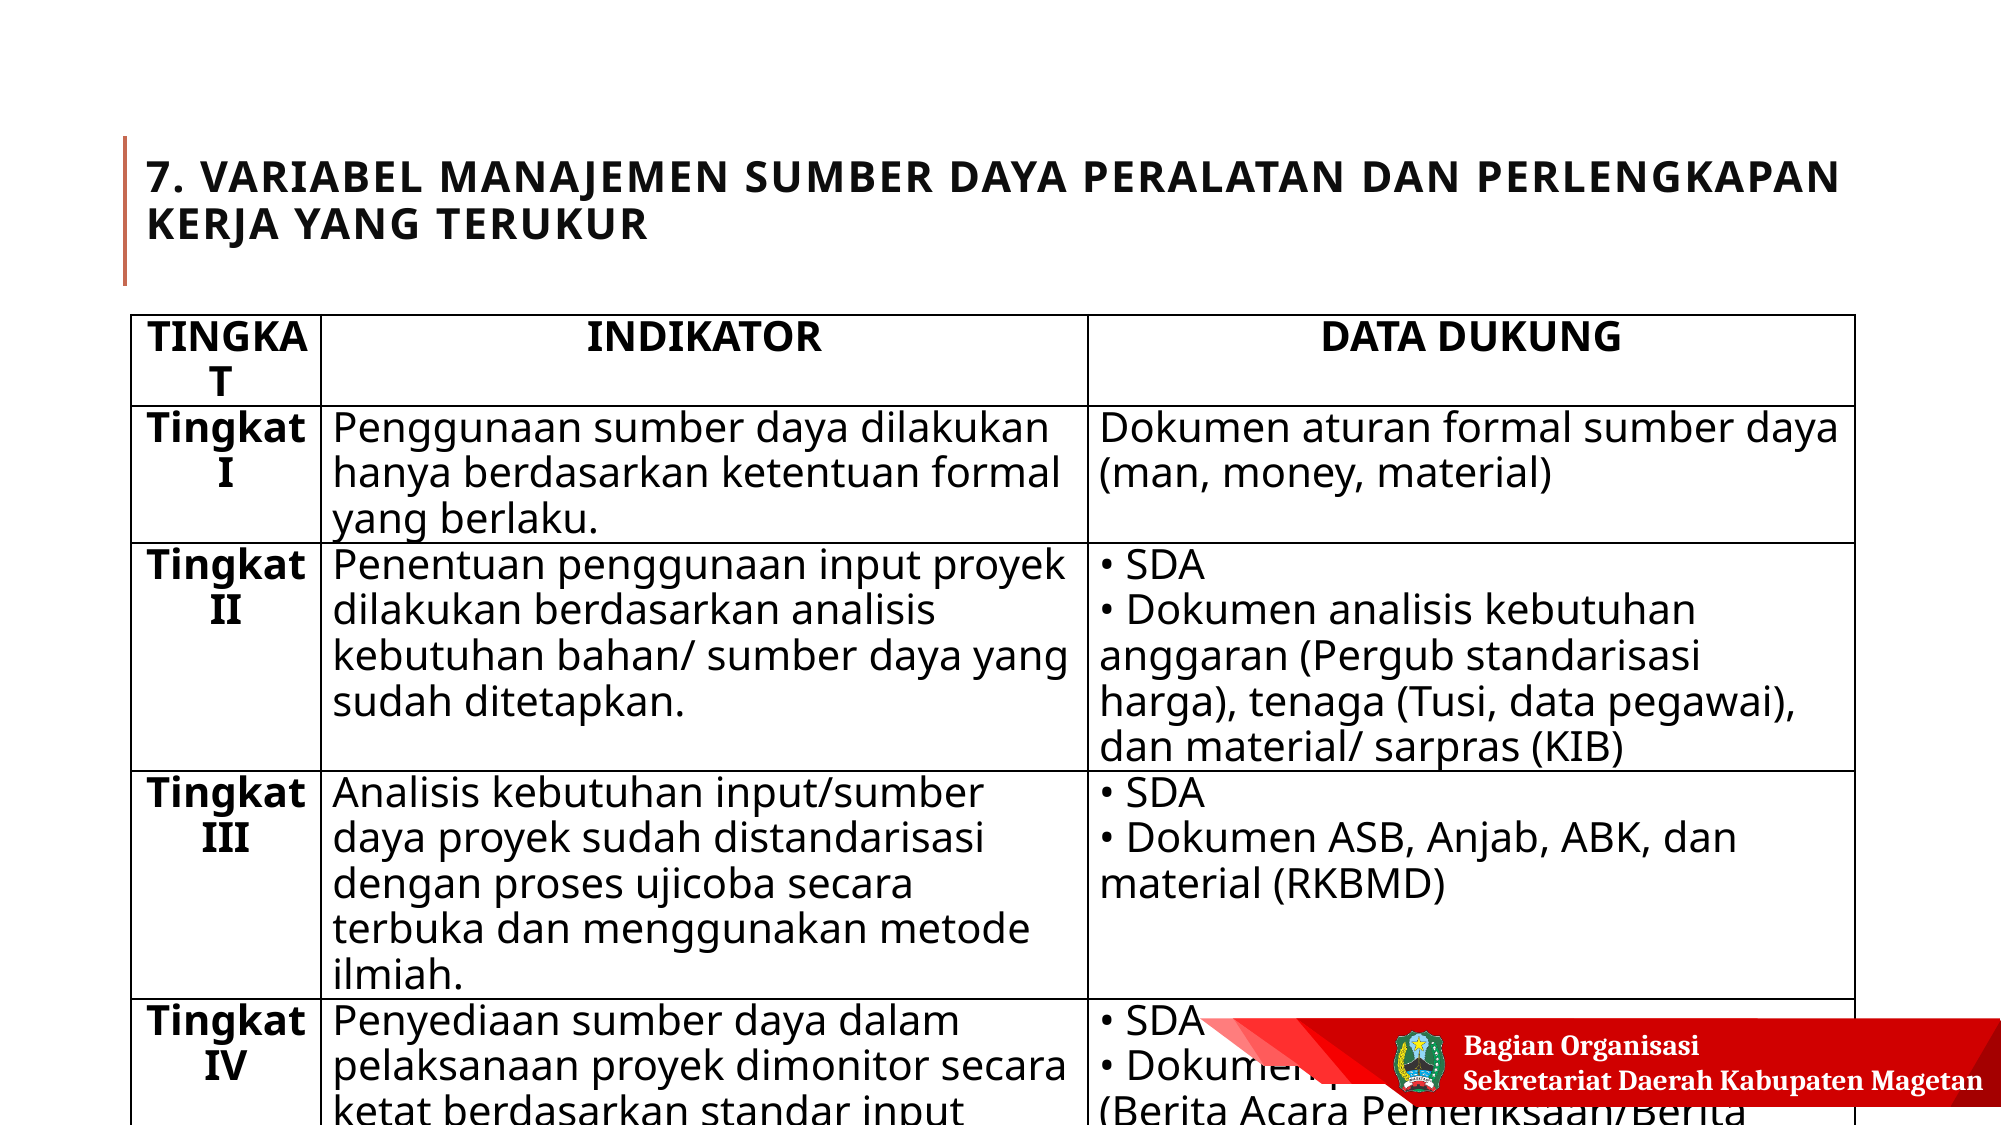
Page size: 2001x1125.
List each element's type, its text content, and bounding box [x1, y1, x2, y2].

table_cell Dokumen aturan formal sumber daya (man, money, material) [1089, 407, 1854, 542]
table_header DATA DUKUNG [1089, 316, 1854, 405]
picture [1368, 1023, 1470, 1099]
table_cell Tingkat II [132, 544, 320, 770]
table_header INDIKATOR [322, 316, 1087, 405]
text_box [1199, 1015, 2000, 1108]
table_cell Tingkat I [132, 407, 320, 542]
table_cell • SDA • Dokumen pertanggungjawaban (Berita Acara Pemeriksaan/Berita Acara Serah Terima/Kwitansi/Nota telah sesuai SOP) [1089, 1000, 1854, 1125]
table_cell Analisis kebutuhan input/sumber daya proyek sudah distandarisasi dengan proses ujicoba secara terbuka dan menggunakan metode ilmiah. [322, 772, 1087, 998]
table_cell Tingkat IV [132, 1000, 320, 1125]
title 7. VARIABEL MANAJEMEN SUMBER DAYA PERALATAN DAN PERLENGKAPAN KERJA YANG TERUKUR [130, 147, 2000, 257]
table_cell Penyediaan sumber daya dalam pelaksanaan proyek dimonitor secara ketat berdasarkan standar input sumber daya, SOP dan prosedur penjaminan mutu produk. [322, 1000, 1087, 1125]
table_header TINGKAT [132, 316, 320, 405]
table_cell • SDA • Dokumen analisis kebutuhan anggaran (Pergub standarisasi harga), tenaga (Tusi, data pegawai), dan material/ sarpras (KIB) [1089, 544, 1854, 770]
table_cell • SDA • Dokumen ASB, Anjab, ABK, dan material (RKBMD) [1089, 772, 1854, 998]
table_cell Penggunaan sumber daya dilakukan hanya berdasarkan ketentuan formal yang berlaku. [322, 407, 1087, 542]
table_cell Penentuan penggunaan input proyek dilakukan berdasarkan analisis kebutuhan bahan/ sumber daya yang sudah ditetapkan. [322, 544, 1087, 770]
table_cell Tingkat III [132, 772, 320, 998]
